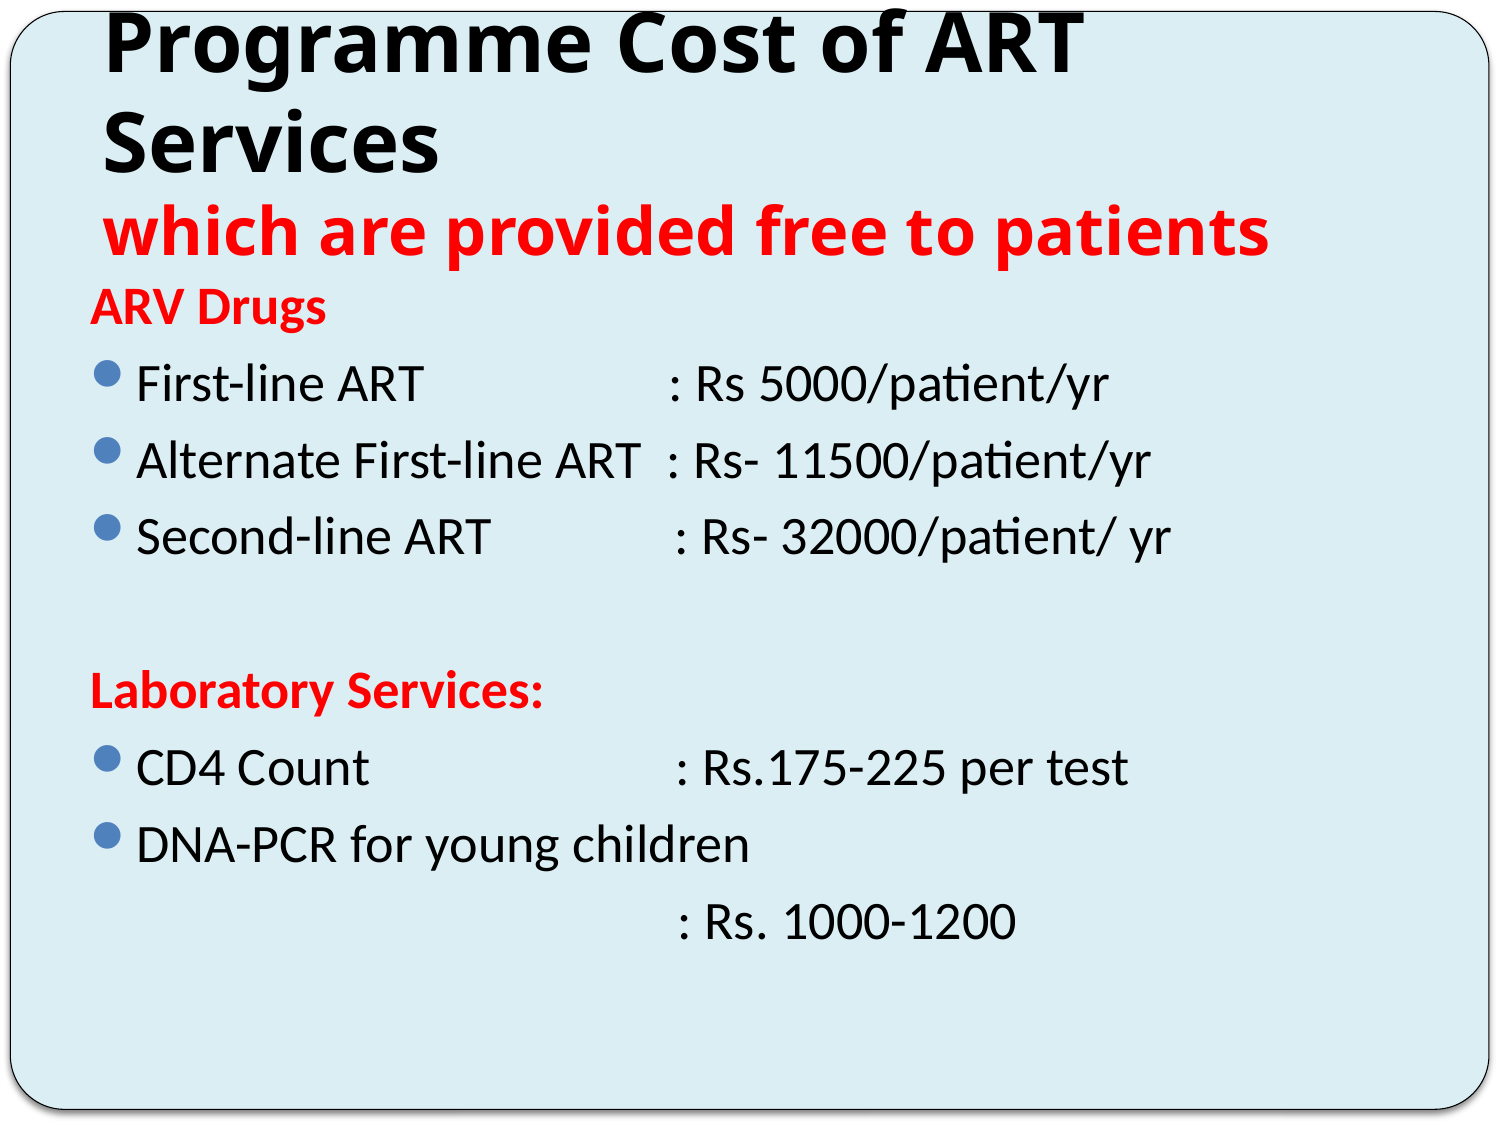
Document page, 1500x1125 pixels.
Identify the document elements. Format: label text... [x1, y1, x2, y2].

title Programme Cost of ART Services which are provided free to patients [87, 44, 1426, 213]
list ARV Drugs First-line ART : Rs 5000/patient/yr Alternate First-line ART : Rs- 11500/patient/yr Second-line ART : Rs- 32000/patient/ yr Laboratory Services: CD4 Count : Rs.175-225 per test DNA-PCR for young children : Rs. 1000-1200 [74, 262, 1463, 1006]
